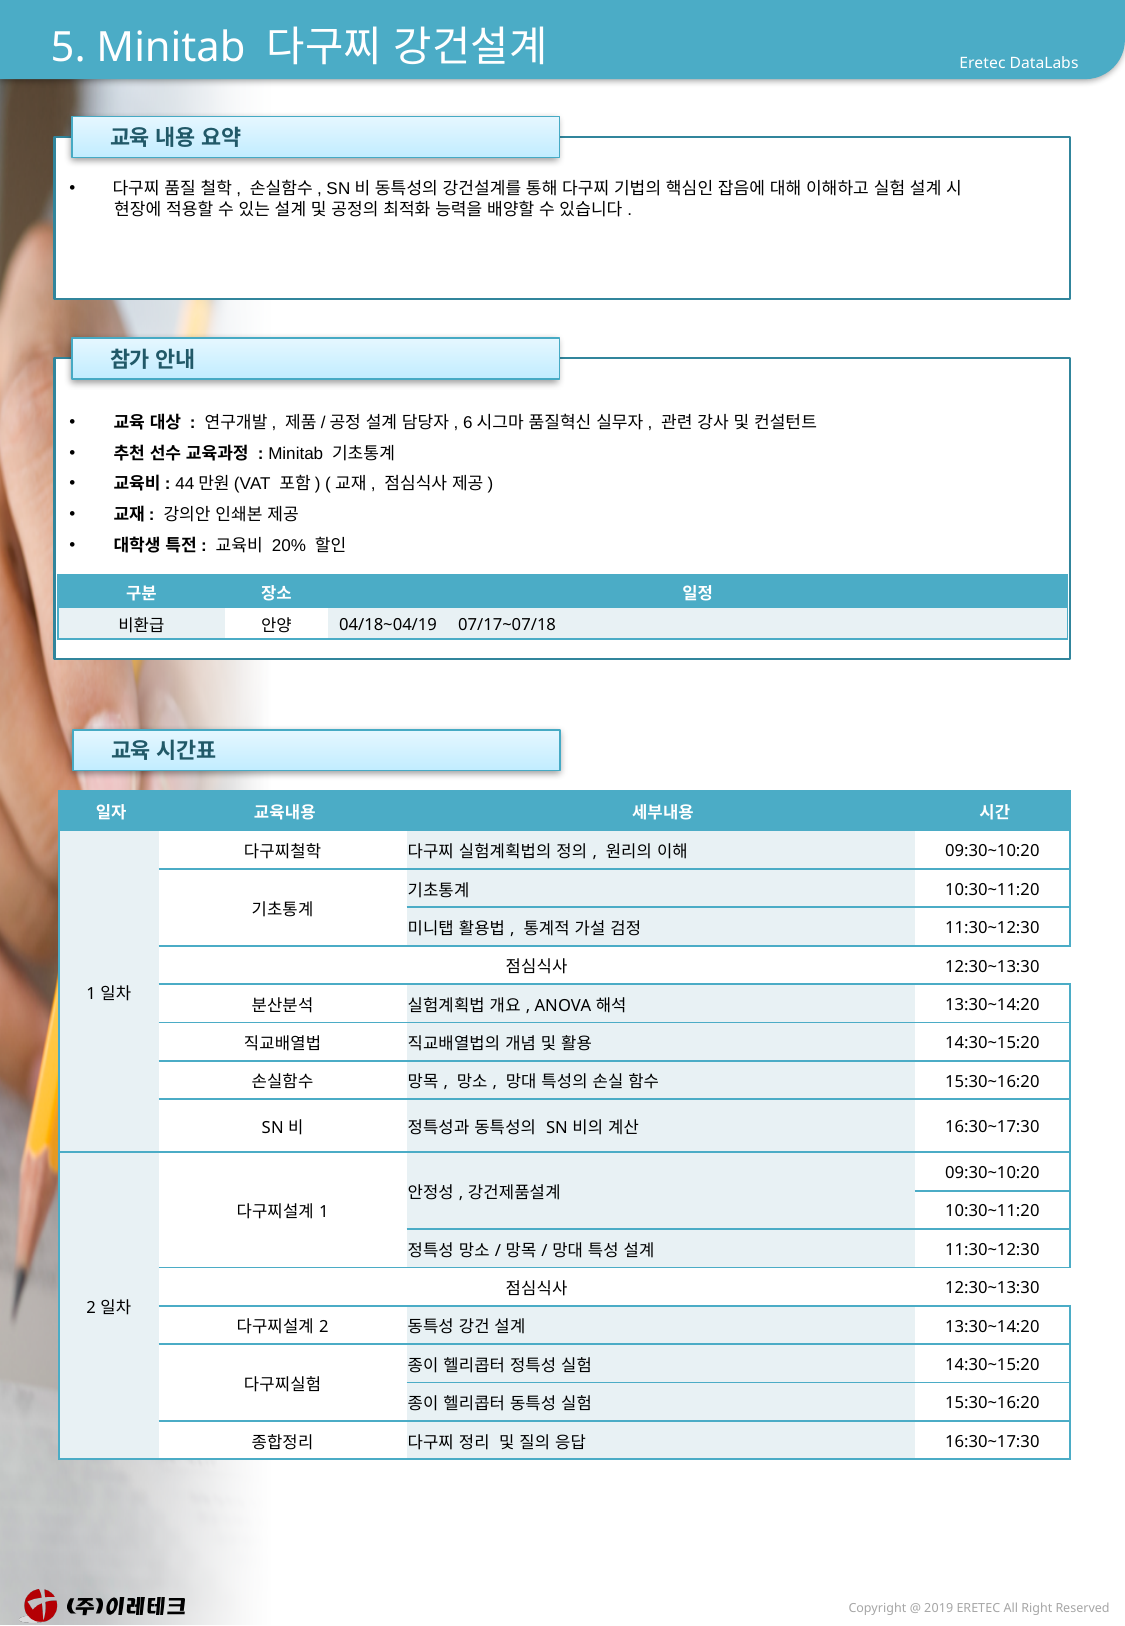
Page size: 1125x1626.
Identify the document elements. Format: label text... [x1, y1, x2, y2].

table_cell 종이 헬리콥터 동특성 실험 [407, 1383, 915, 1420]
table_cell 종이 헬리콥터 정특성 실험 [407, 1345, 915, 1382]
text_box [52, 135, 1072, 301]
table_cell 동특성 강건 설계 [407, 1307, 915, 1343]
table_cell 10:30~11:20 [915, 1192, 1069, 1228]
table_cell 11:30~12:30 [915, 908, 1069, 945]
table_cell 15:30~16:20 [915, 1062, 1069, 1098]
table_cell 다구찌설계1 [159, 1153, 407, 1267]
table_cell 기초통계 [407, 870, 915, 906]
table_cell 12:30~13:30 [915, 1268, 1070, 1305]
table_cell 정특성과 동특성의 SN비의 계산 [407, 1100, 915, 1151]
table_cell 11:30~12:30 [915, 1230, 1069, 1267]
table_cell 13:30~14:20 [915, 985, 1069, 1022]
table_cell 망목, 망소, 망대 특성의 손실 함수 [407, 1062, 915, 1098]
table_cell 점심식사 [159, 947, 915, 983]
table_cell 비환급 [59, 608, 225, 638]
table_header 시간 [915, 792, 1069, 830]
table_cell 다구찌 실험계획법의 정의, 원리의 이해 [407, 831, 915, 868]
table_cell 다구찌실험 [159, 1345, 407, 1420]
table_cell 다구찌설계2 [159, 1307, 407, 1343]
table_cell 10:30~11:20 [915, 870, 1069, 906]
table_cell 09:30~10:20 [915, 831, 1069, 868]
table_cell 14:30~15:20 [915, 1023, 1069, 1060]
table_header 장소 [225, 576, 328, 606]
table_cell 미니탭 활용법, 통계적 가설 검정 [407, 908, 915, 945]
table_header 교육내용 [159, 792, 407, 830]
picture [0, 48, 1125, 1625]
table_cell 12:30~13:30 [915, 947, 1070, 983]
table_cell 정특성 망소/망목/망대 특성 설계 [407, 1230, 915, 1267]
table_cell 실험계획법 개요, ANOVA해석 [407, 985, 915, 1022]
table_cell 직교배열법의 개념 및 활용 [407, 1023, 915, 1060]
table_cell 분산분석 [159, 985, 407, 1022]
table_cell 16:30~17:30 [915, 1100, 1069, 1151]
table_cell 안양 [225, 608, 328, 638]
table_cell 다구찌철학 [159, 831, 407, 868]
text_box 다구찌 품질 철학, 손실함수, SN비 동특성의 강건설계를 통해 다구찌 기법의 핵심인 잡음에 대해 이해하고 실험 설계 시 현장에 적용할 수 있는 설계 및 공정의 최적화 능력을 배양할 수 있습니다. [54, 170, 1065, 227]
table_cell 2일차 [60, 1153, 159, 1458]
table_cell 손실함수 [159, 1062, 407, 1098]
table_cell 점심식사 [159, 1268, 915, 1305]
table_cell 16:30~17:30 [915, 1422, 1069, 1458]
table_cell 13:30~14:20 [915, 1307, 1069, 1343]
table_cell SN비 [159, 1100, 407, 1151]
table_header 구분 [59, 576, 225, 606]
table_cell 안정성,강건제품설계 [407, 1153, 915, 1228]
title 5. Minitab 다구찌 강건설계 [35, 9, 1049, 80]
table_header 일정 [328, 576, 1067, 606]
table_cell 14:30~15:20 [915, 1345, 1069, 1382]
table_cell 09:30~10:20 [915, 1153, 1069, 1190]
table_cell 04/18~04/19 07/17~07/18 [328, 608, 1067, 638]
table_cell 기초통계 [159, 870, 407, 945]
text_box [52, 356, 1072, 661]
text_box 교육 내용 요약 [71, 116, 560, 158]
table_cell 15:30~16:20 [915, 1383, 1069, 1420]
text_box 교육 시간표 [72, 729, 561, 771]
table_cell 직교배열법 [159, 1023, 407, 1060]
text_box 참가 안내 [71, 337, 560, 380]
table_header 일자 [60, 792, 159, 830]
table_cell 종합정리 [159, 1422, 407, 1458]
table_cell 다구찌 정리 및 질의 응답 [407, 1422, 915, 1458]
table_header 세부내용 [407, 792, 915, 830]
text_box 교육 대상 : 연구개발, 제품/공정 설계 담당자, 6시그마 품질혁신 실무자, 관련 강사 및 컨설턴트 추천 선수 교육과정 : Minitab 기초통계 교육비: 44만원(VAT 포함) (교재, 점심식사 제공) 교재: 강의안 인쇄본 제공 대학생 특전: 교육비 20% 할인 [54, 393, 1065, 563]
table_cell 1일차 [60, 831, 159, 1151]
